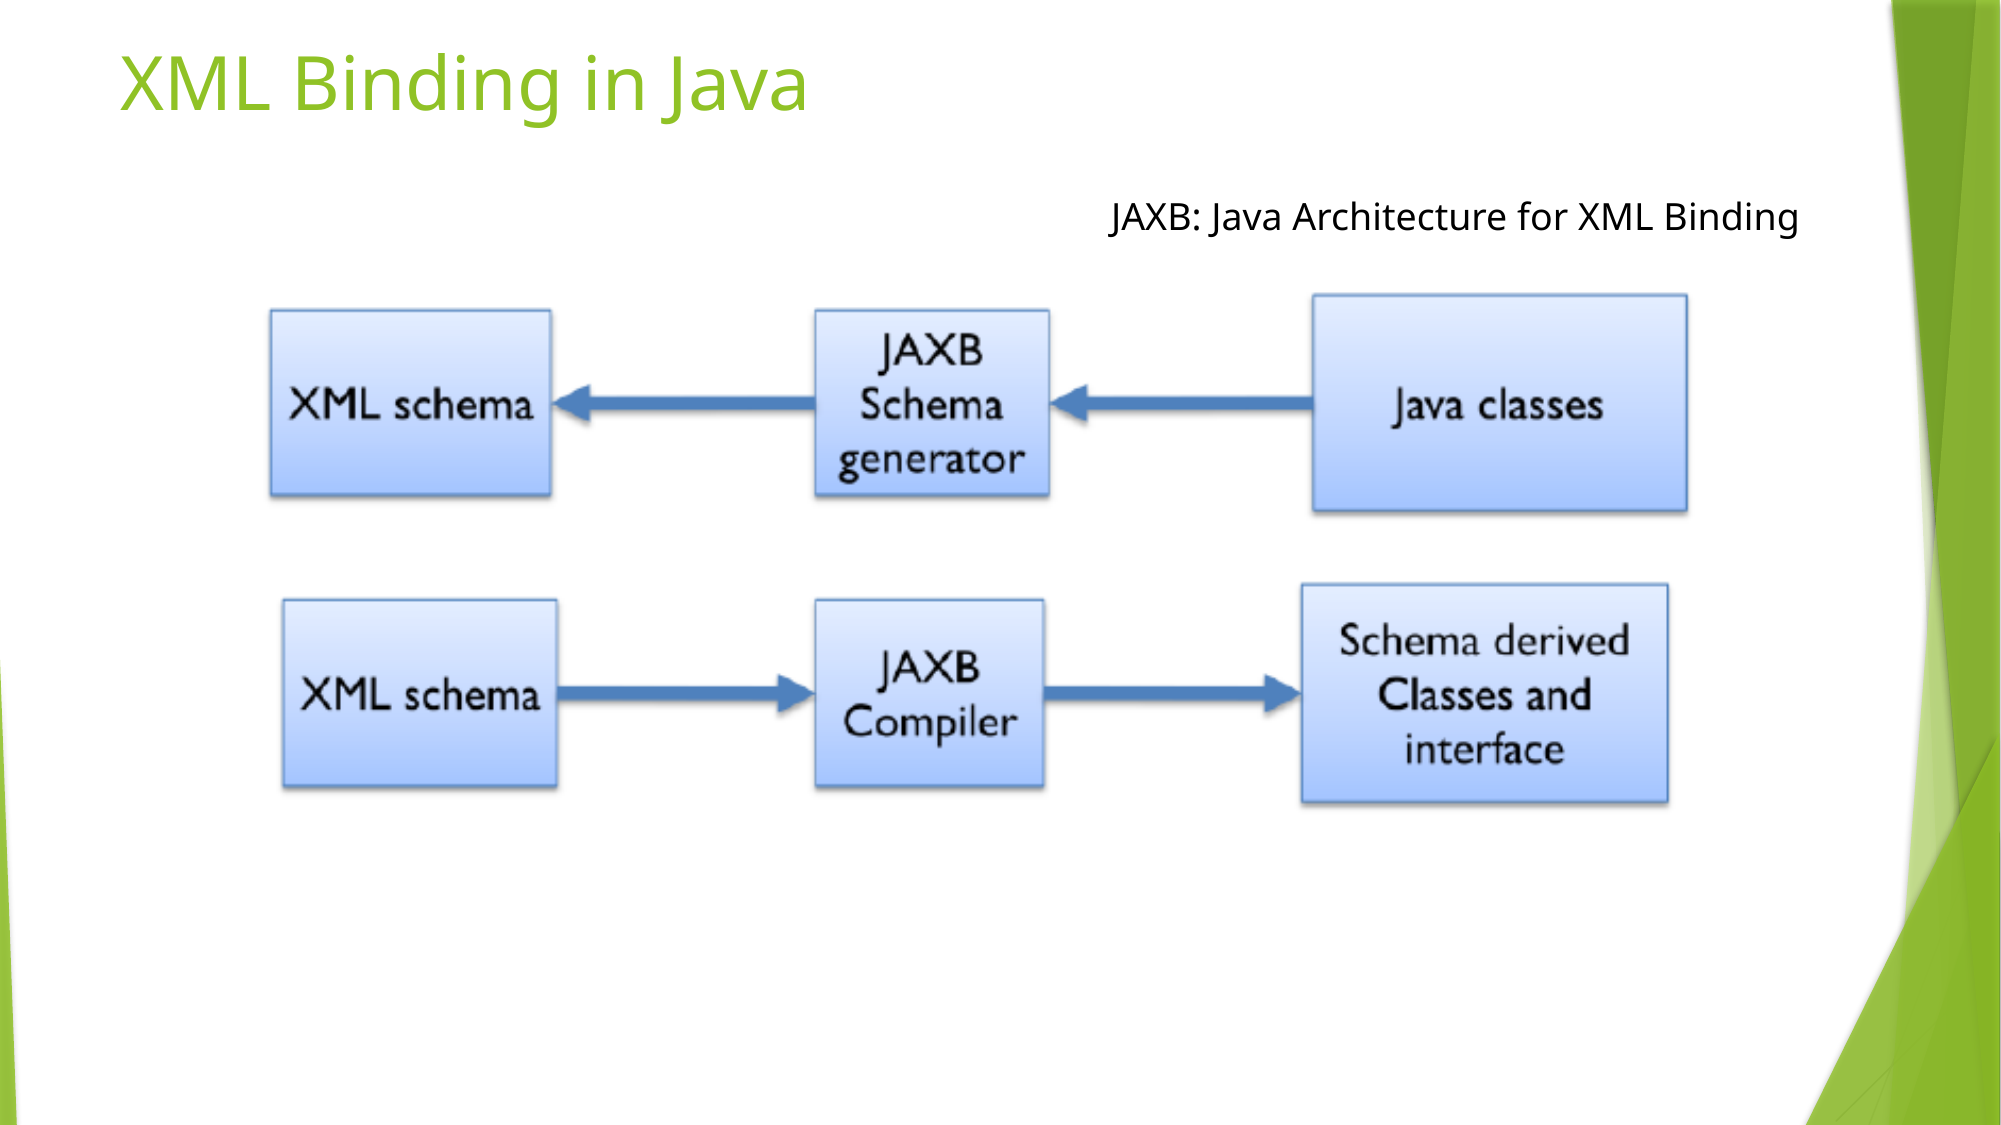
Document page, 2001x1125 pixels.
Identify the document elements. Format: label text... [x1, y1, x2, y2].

picture [172, 272, 1799, 841]
title XML Binding in Java [105, 27, 1871, 137]
text_box JAXB: Java Architecture for XML Binding [1096, 185, 1836, 246]
